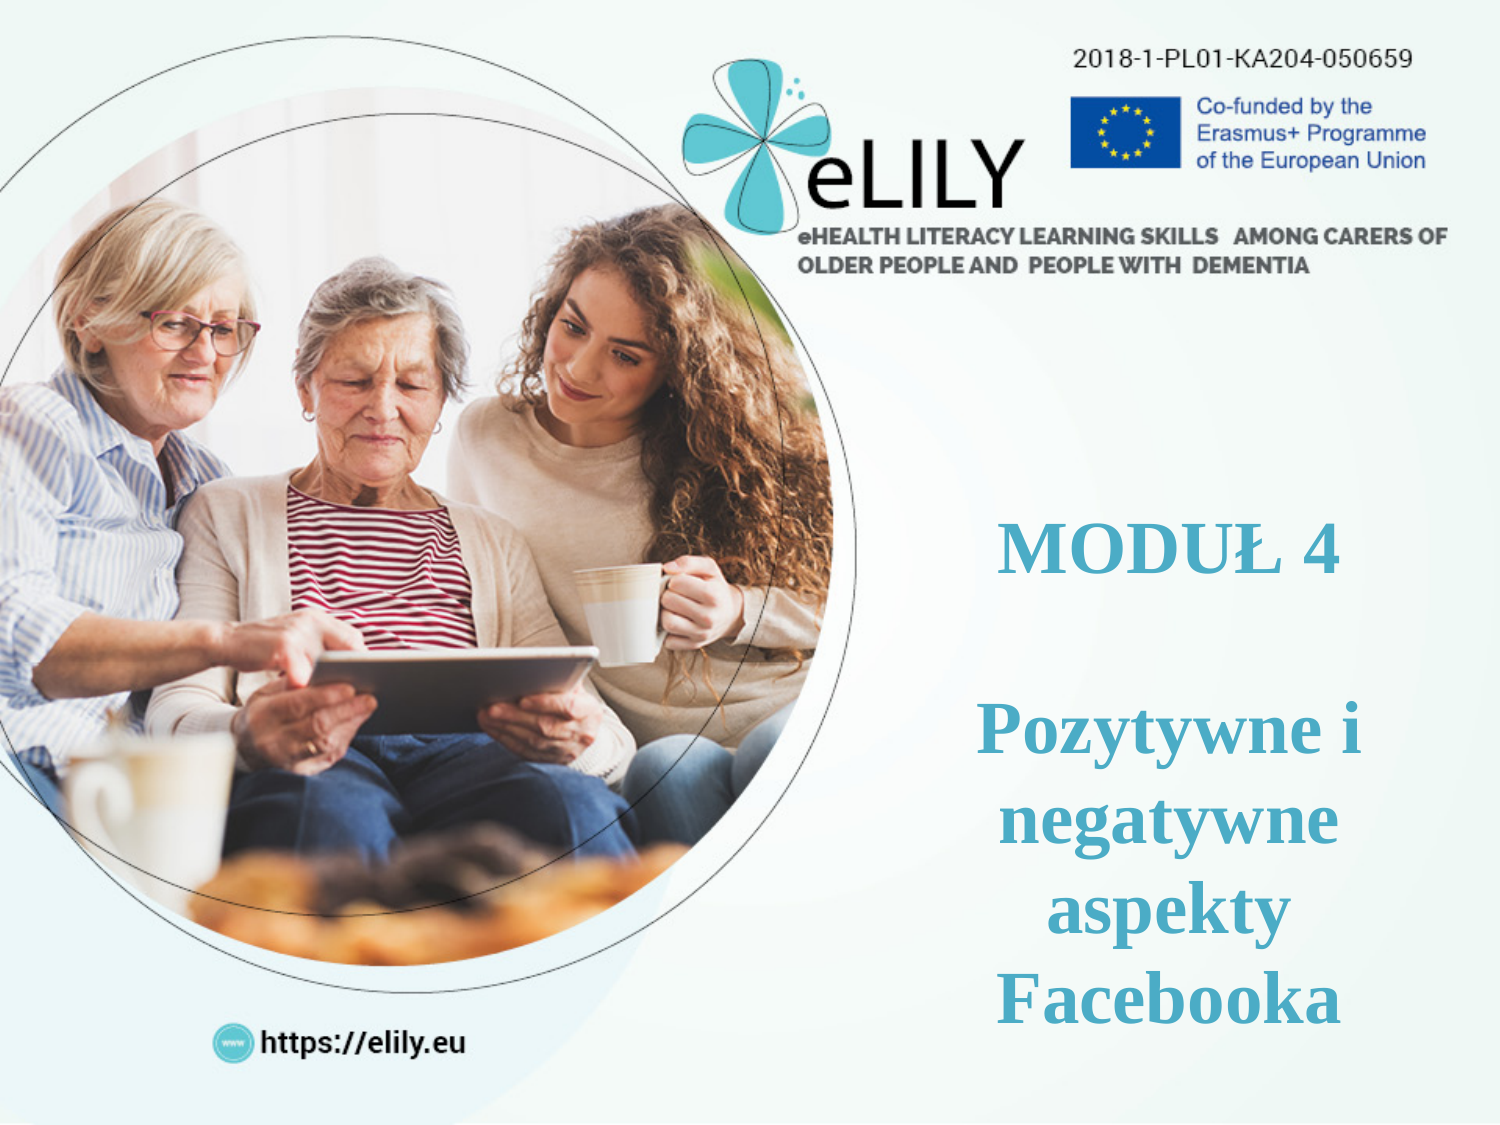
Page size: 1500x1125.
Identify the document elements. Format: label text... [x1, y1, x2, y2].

picture [0, 0, 1500, 1125]
text_box Moduł 4 Pozytywne i negatywne aspekty Facebooka [868, 491, 1471, 1047]
